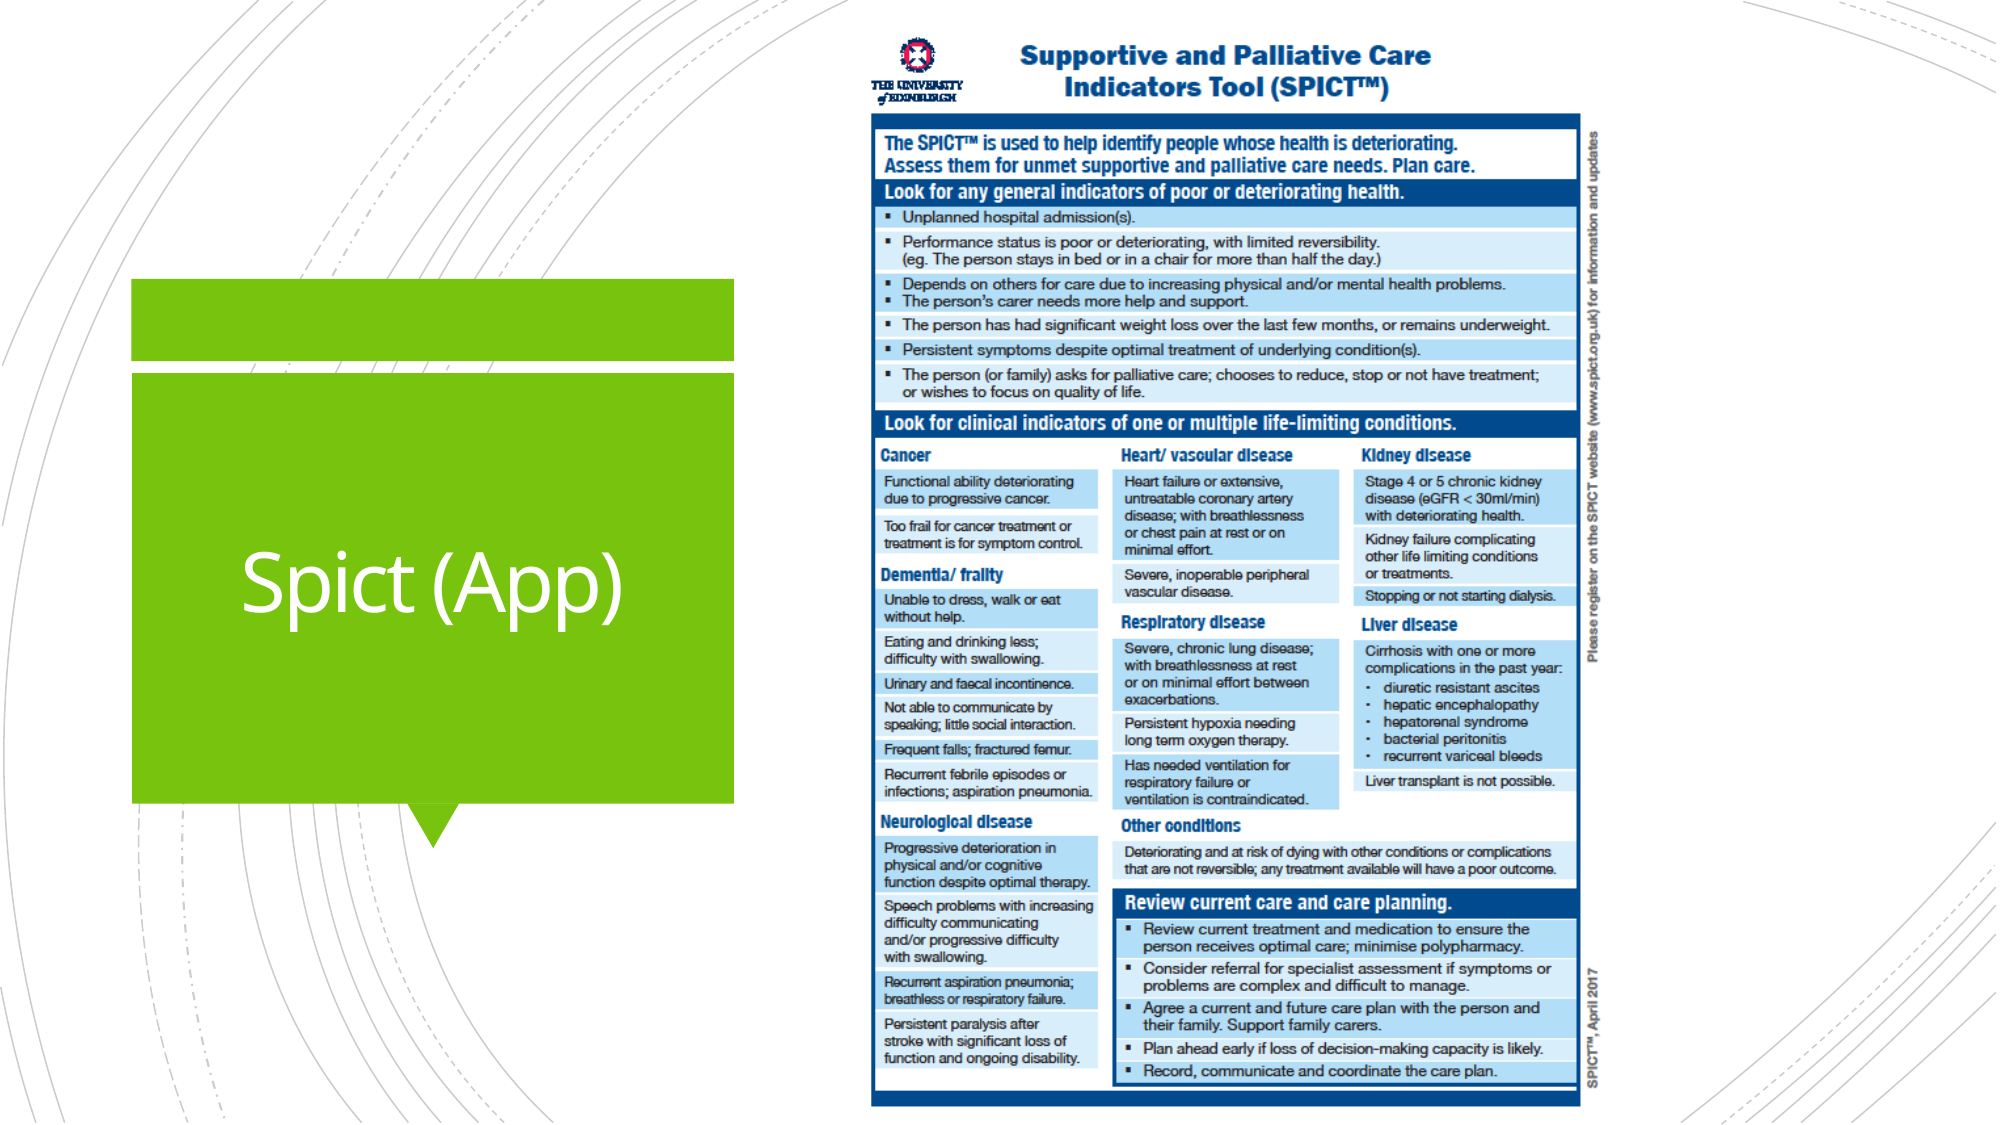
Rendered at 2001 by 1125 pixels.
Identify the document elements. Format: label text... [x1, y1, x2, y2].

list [835, 18, 1616, 1125]
title Spict (App) [145, 385, 720, 789]
